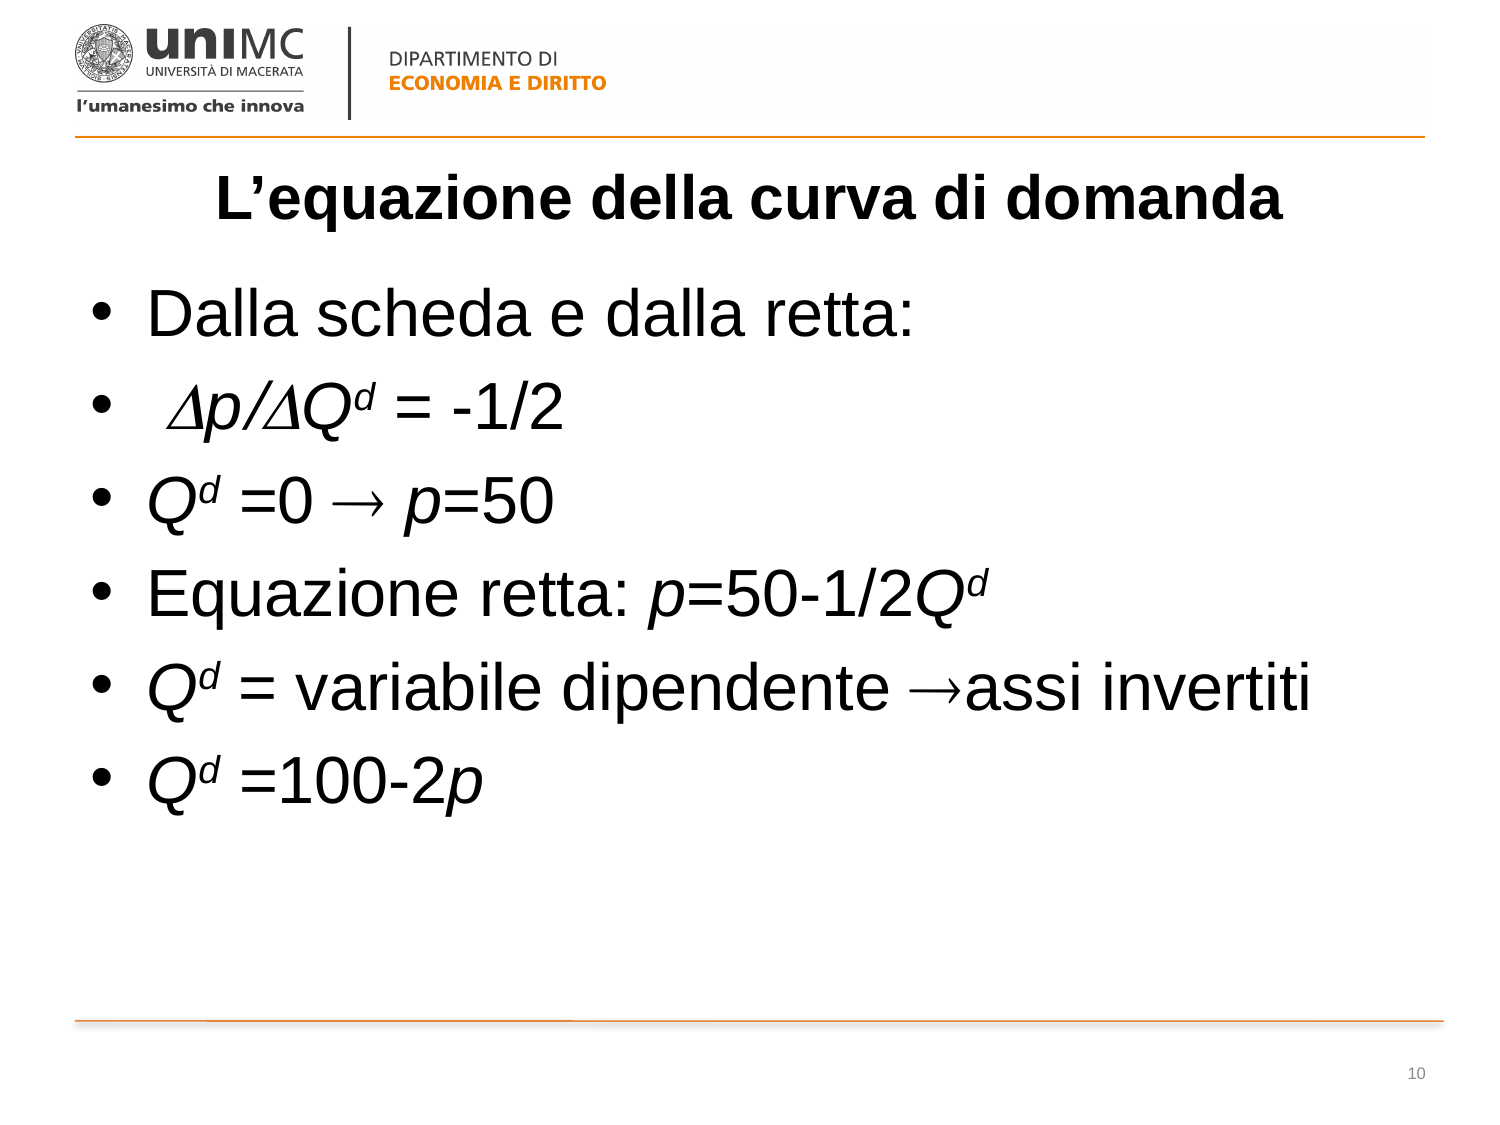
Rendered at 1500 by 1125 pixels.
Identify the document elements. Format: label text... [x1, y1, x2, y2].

picture [75, 24, 1425, 138]
slide_number 10 [1091, 1042, 1442, 1103]
list Dalla scheda e dalla retta: Dp/DQd = -1/2 Qd =0  p=50 Equazione retta: p=50-1/2Qd Qd = variabile dipendente assi invertiti Qd =100-2p [75, 262, 1425, 1005]
title L’equazione della curva di domanda [75, 149, 1425, 241]
